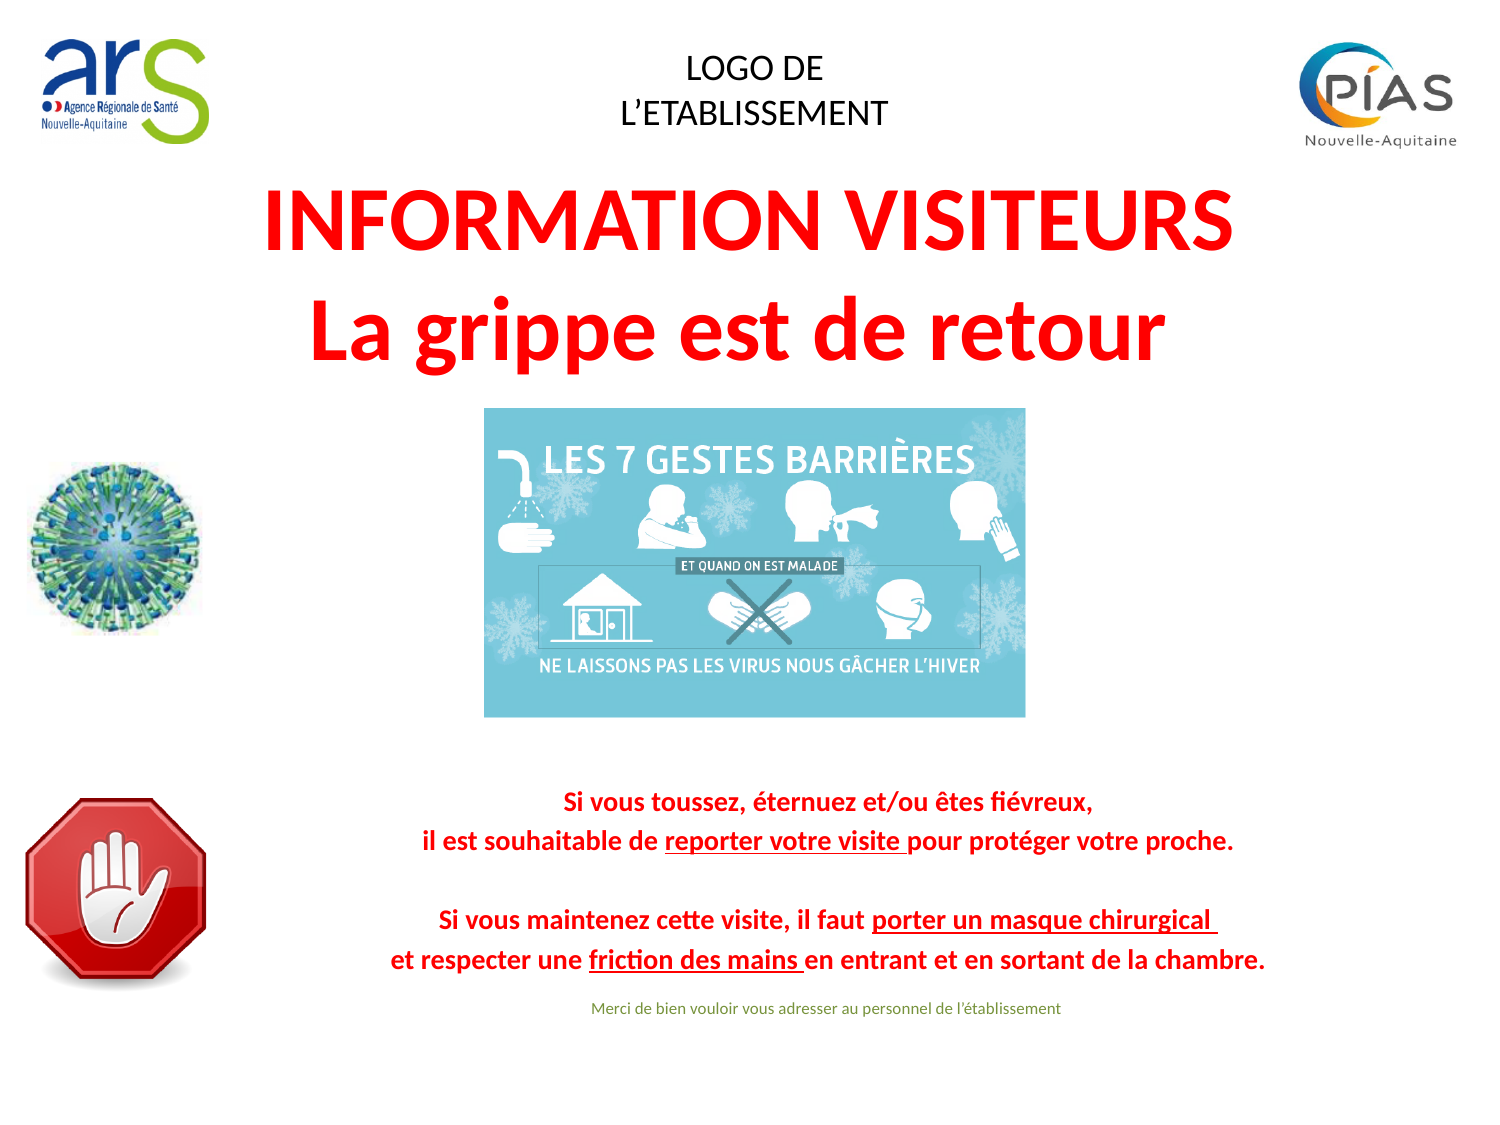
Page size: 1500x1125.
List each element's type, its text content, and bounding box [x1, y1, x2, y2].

picture [40, 39, 209, 144]
text_box LOGO DE L’ETABLISSEMENT [601, 35, 909, 141]
title INFORMATION VISITEURS La grippe est de retour [111, 89, 1387, 449]
picture [1298, 33, 1459, 150]
picture [21, 455, 211, 643]
subtitle Si vous toussez, éternuez et/ou êtes fiévreux, il est souhaitable de reporter votre visite pour protéger votre proche. Si vous maintenez cette visite, il faut porter un masque chirurgical et respecter une friction des mains en entrant et en sortant de la chambre. Merci de bien vouloir vous adresser au personnel de l’établissement [150, 775, 1500, 1036]
picture [17, 798, 215, 996]
picture [484, 408, 1026, 718]
